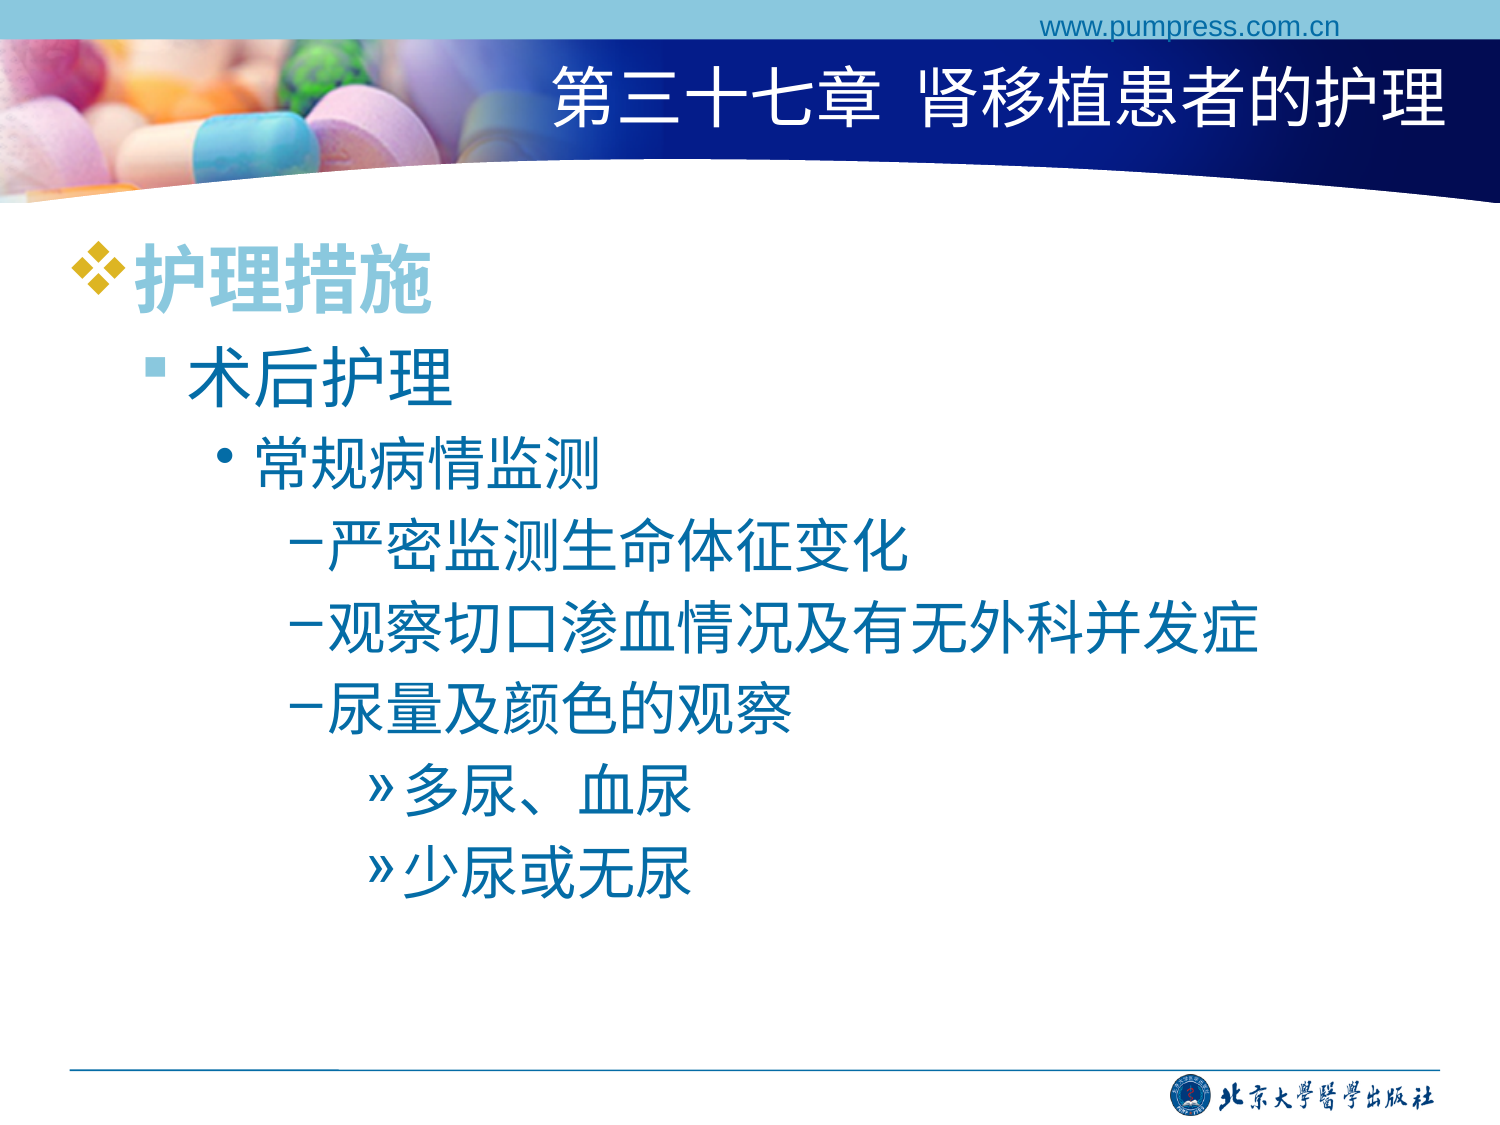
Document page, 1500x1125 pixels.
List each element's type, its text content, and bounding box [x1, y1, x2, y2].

title 第三十七章 肾移植患者的护理 [137, 49, 1463, 143]
list 护理措施 术后护理 常规病情监测 严密监测生命体征变化 观察切口渗血情况及有无外科并发症 尿量及颜色的观察 多尿、血尿 少尿或无尿 [49, 224, 1463, 1026]
slide_number www.pumpress.com.cn [1025, 0, 1463, 38]
picture [0, 40, 1500, 203]
picture [1170, 1074, 1436, 1118]
